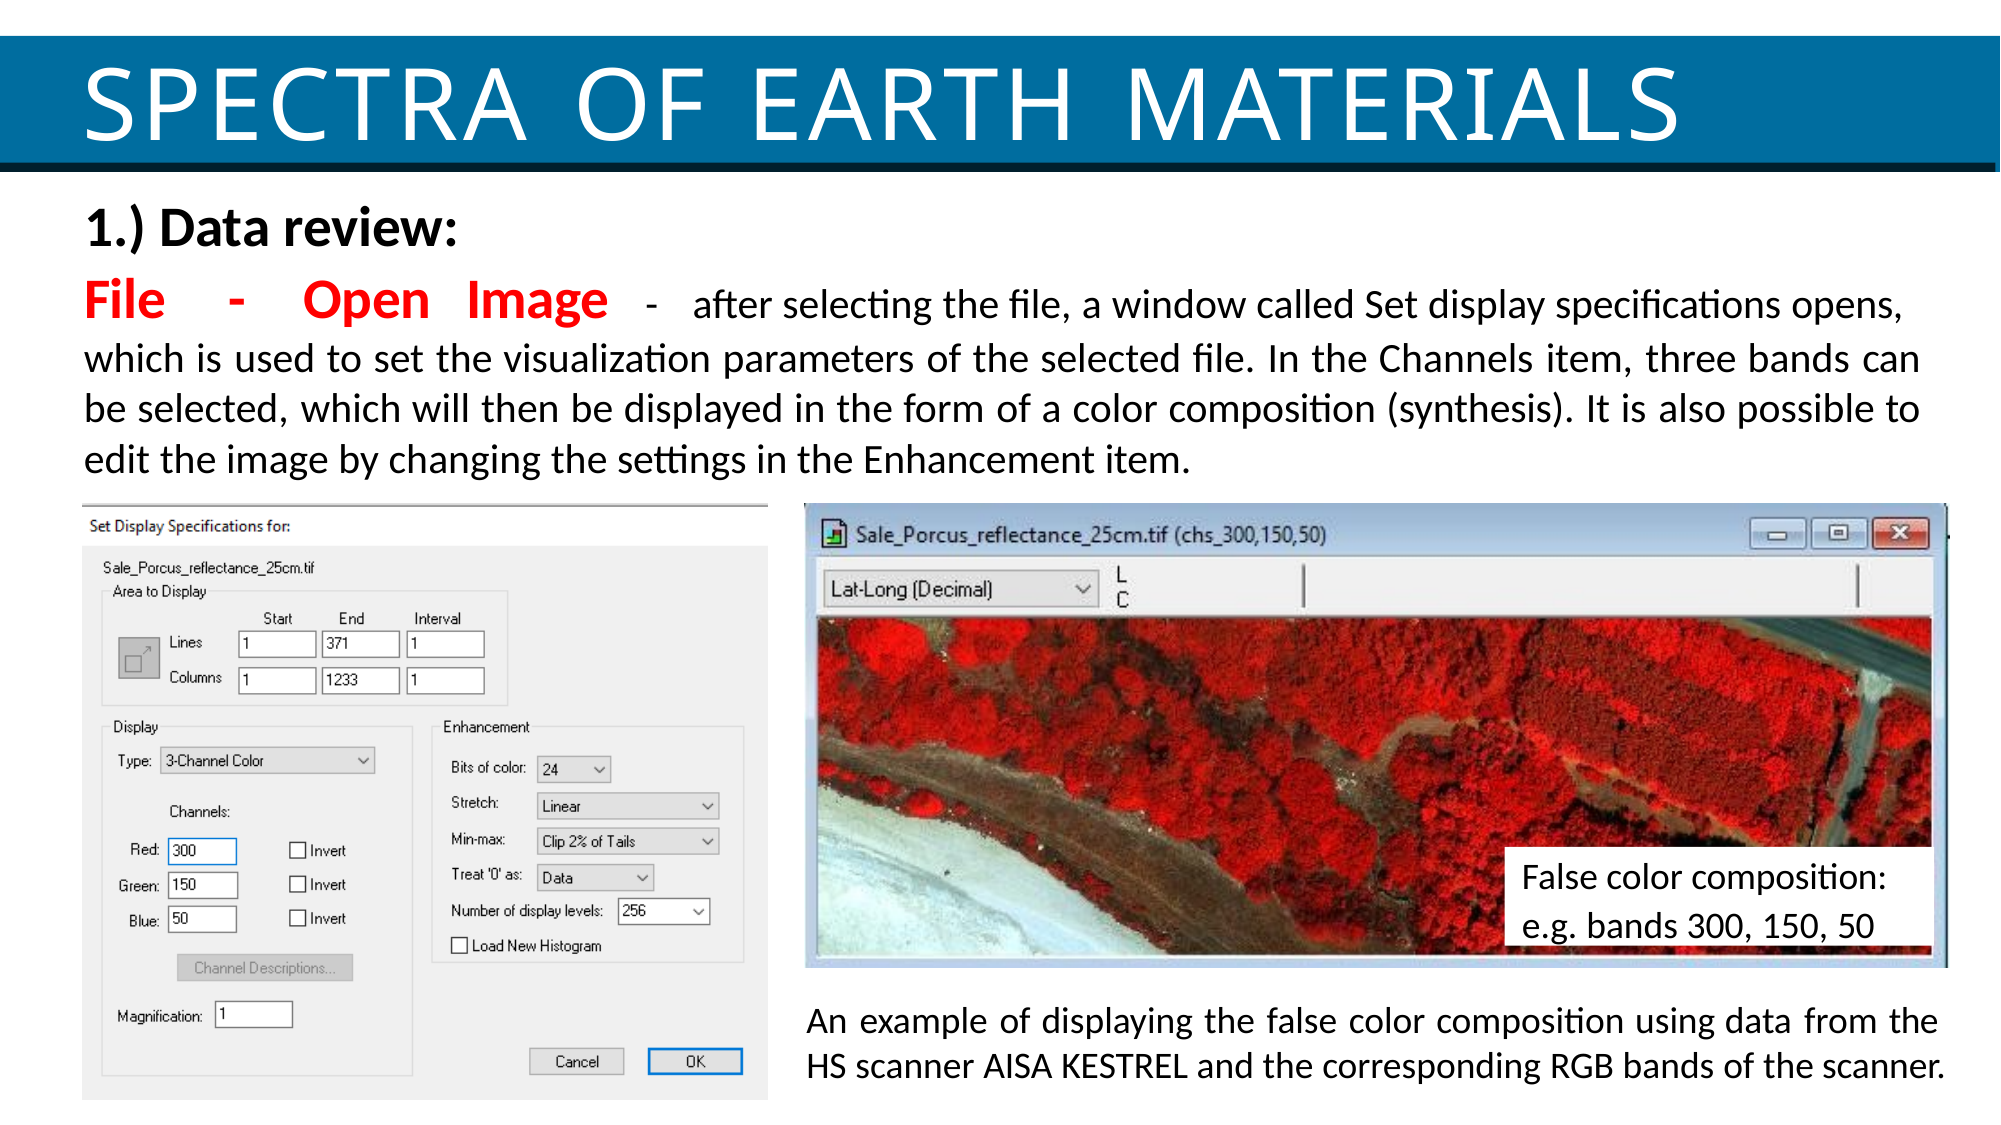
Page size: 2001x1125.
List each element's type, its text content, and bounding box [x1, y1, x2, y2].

title SPECTRA OF EARTH MATERIALS [47, 38, 1953, 162]
text_box which is used to set the visualization parameters of the selected file. In the Channels item, three bands can be selected, which will then be displayed in the form of a color composition (synthesis). It is also possible to edit the image by changing the settings in the Enhancement item. [81, 328, 1921, 482]
text_box - after selecting the file, a window called Set display specifications opens, [643, 273, 1919, 327]
text_box [0, 162, 1996, 172]
title SPECTRA OF EARTH MATERIALS [47, 172, 1953, 229]
text_box An example of displaying the false color composition using data from the HS scanner AISA KESTREL and the corresponding RGB bands of the scanner. [804, 994, 1955, 1087]
text_box 1.) Data review: File - Open Image [82, 229, 616, 328]
text_box [0, 35, 2000, 172]
picture [804, 502, 1951, 968]
picture [82, 502, 768, 1101]
